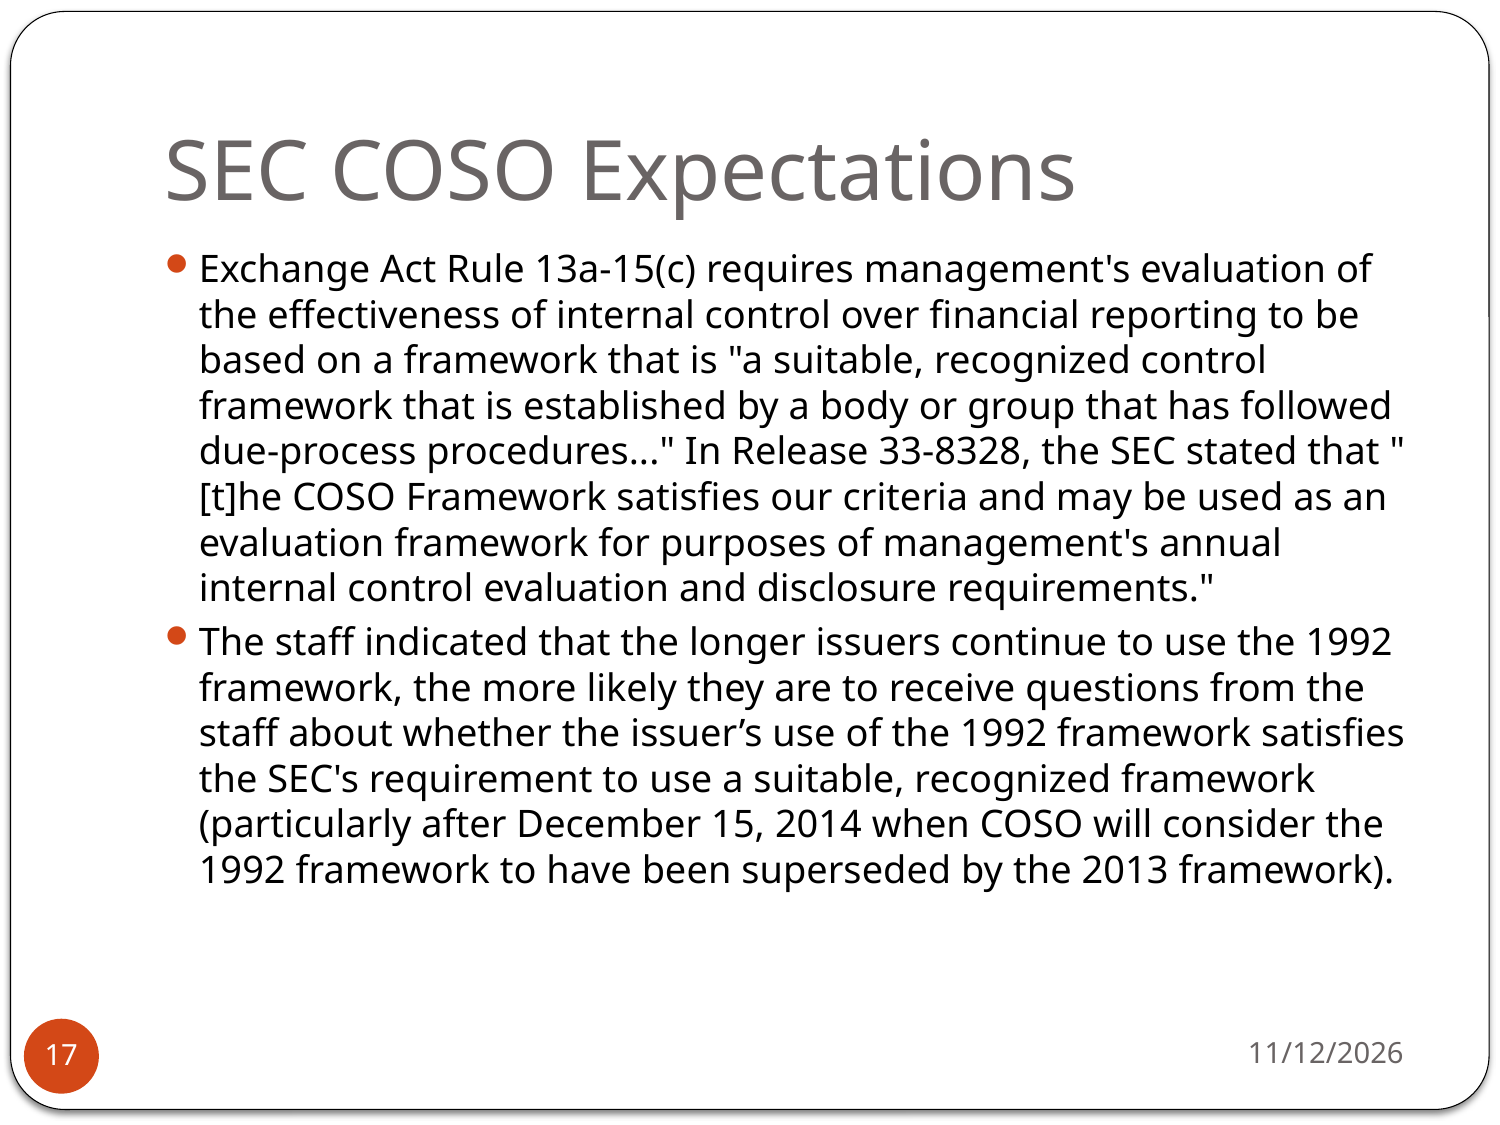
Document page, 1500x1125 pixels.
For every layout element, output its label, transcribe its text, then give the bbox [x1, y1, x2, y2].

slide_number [1012, 1015, 1419, 1094]
list Exchange Act Rule 13a-15(c) requires management's evaluation of the effectiveness of internal control over financial reporting to be based on a framework that is "a suitable, recognized control framework that is established by a body or group that has followed due-process procedures..." In Release 33-8328, the SEC stated that " [t]he COSO Framework satisfies our criteria and may be used as an evaluation framework for purposes of management's annual internal control evaluation and disclosure requirements." The staff indicated that the longer issuers continue to use the 1992 framework, the more likely they are to receive questions from the staff about whether the issuer’s use of the 1992 framework satisfies the SEC's requirement to use a suitable, recognized framework (particularly after December 15, 2014 when COSO will consider the 1992 framework to have been superseded by the 2013 framework). [150, 237, 1425, 988]
slide_number 17 [23, 1018, 99, 1094]
title SEC COSO Expectations [150, 45, 1425, 233]
